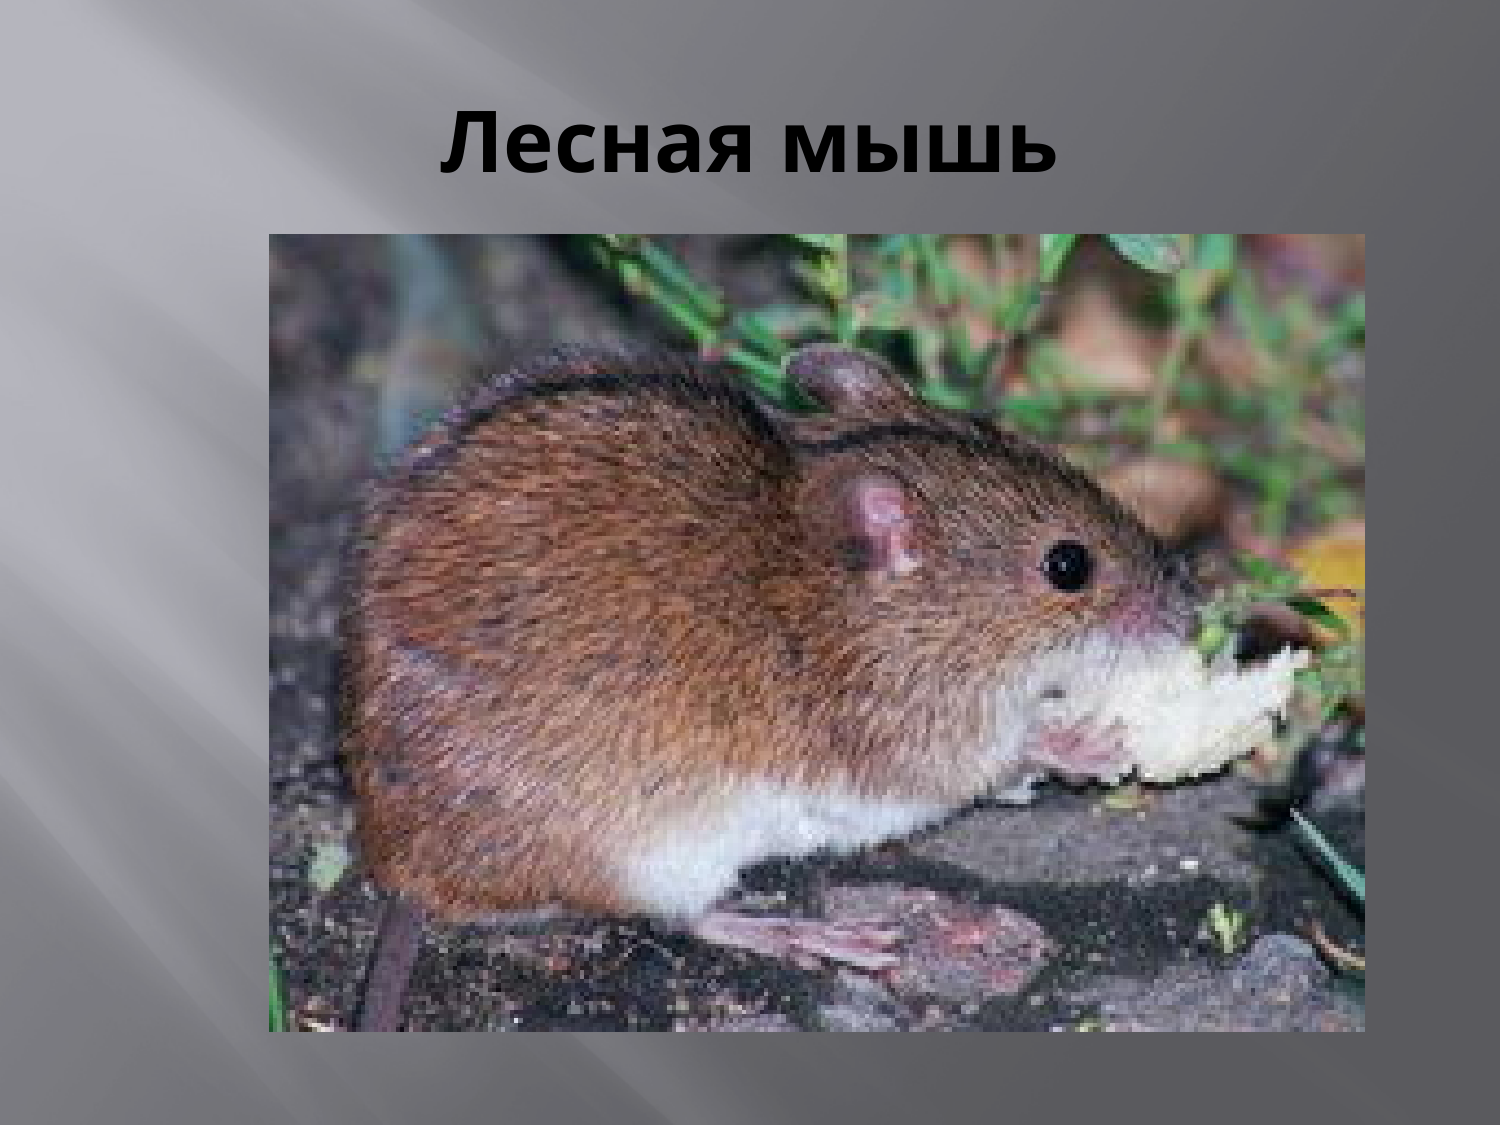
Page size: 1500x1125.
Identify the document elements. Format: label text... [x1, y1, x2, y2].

picture [269, 234, 1365, 1032]
title Лесная мышь [75, 45, 1425, 233]
